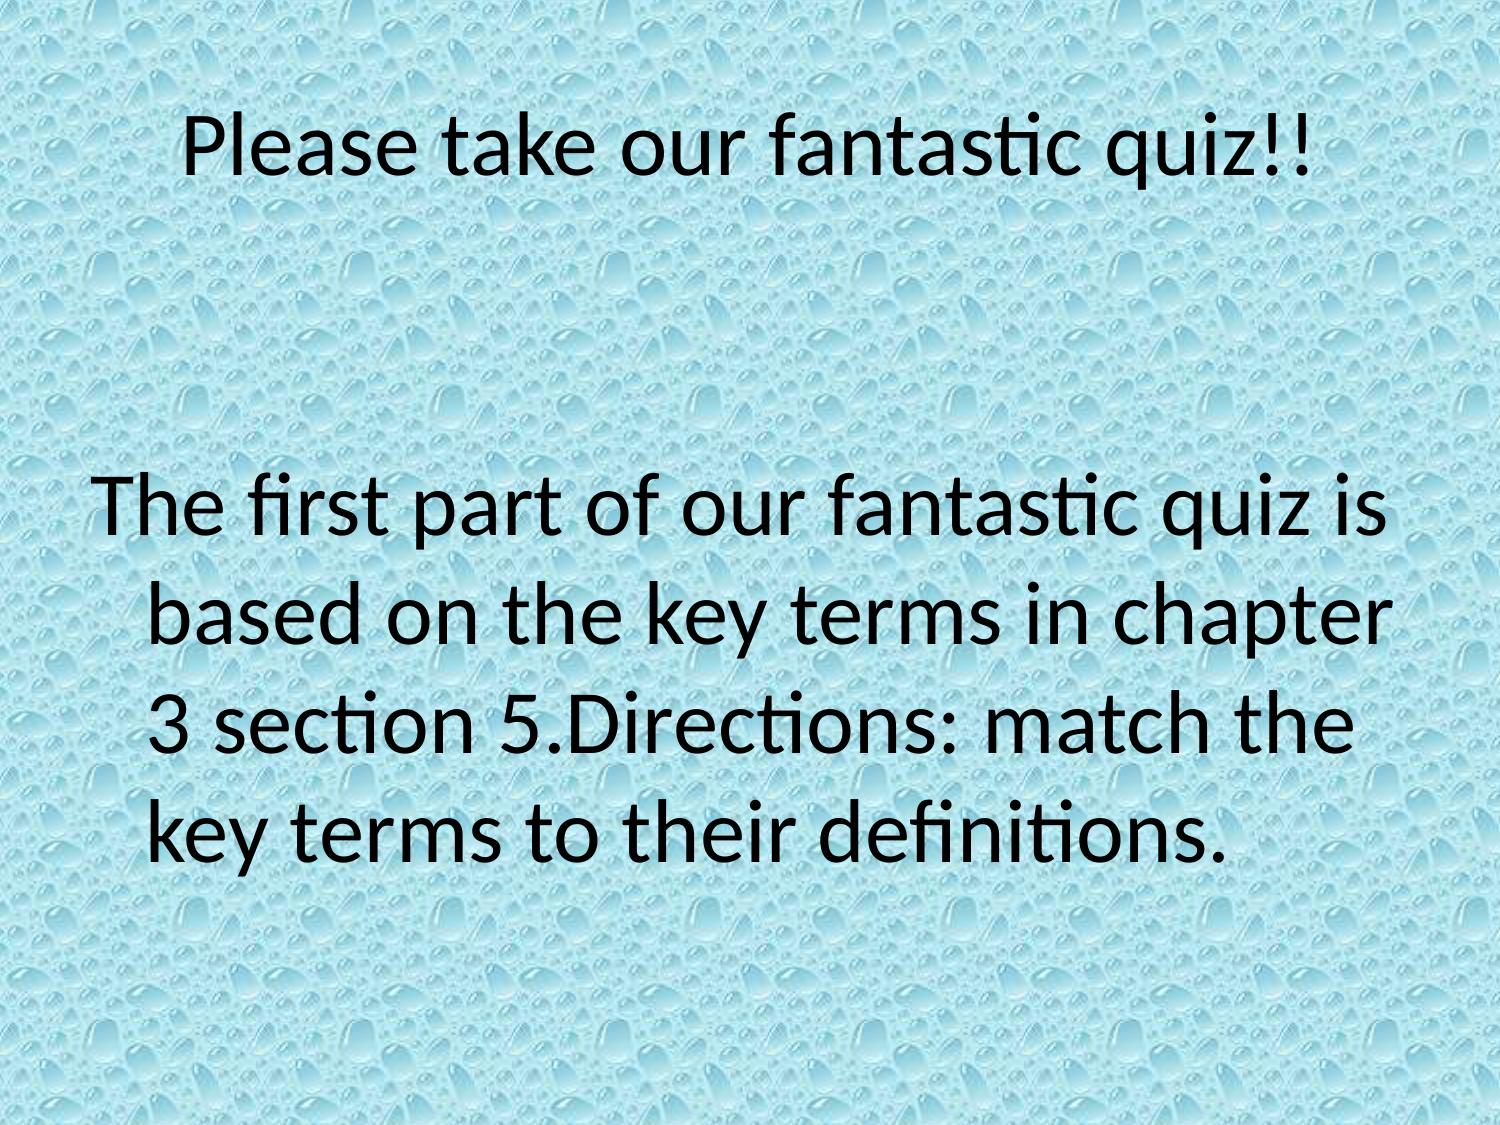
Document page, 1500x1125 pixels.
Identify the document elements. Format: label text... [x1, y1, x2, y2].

picture [0, 0, 1500, 1125]
list The first part of our fantastic quiz is based on the key terms in chapter 3 section 5.Directions: match the key terms to their definitions. [75, 437, 1425, 1000]
title Please take our fantastic quiz!! [75, 45, 1425, 233]
